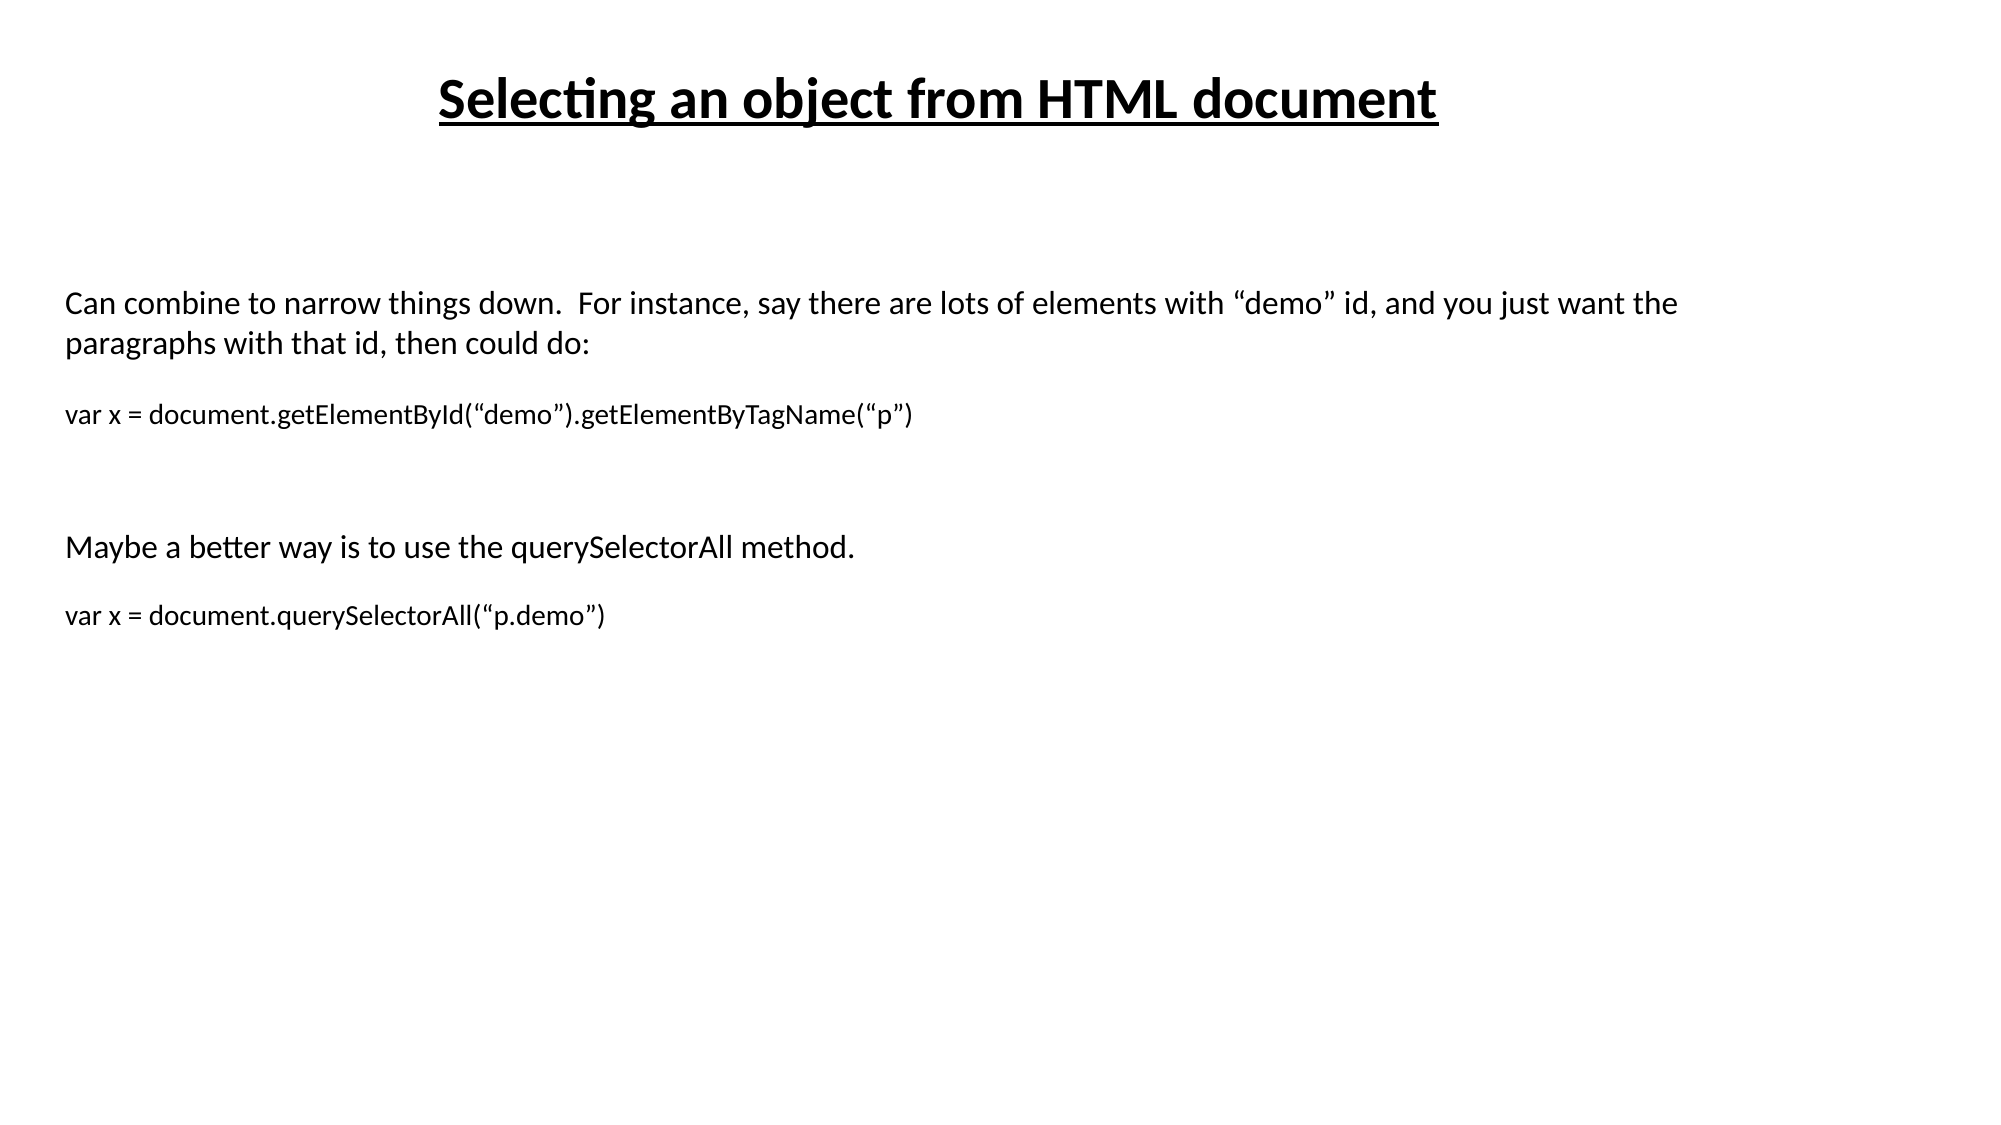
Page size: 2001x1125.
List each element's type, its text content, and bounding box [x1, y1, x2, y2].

text_box Can combine to narrow things down. For instance, say there are lots of elements with “demo” id, and you just want the paragraphs with that id, then could do: [50, 273, 1761, 369]
text_box var x = document.querySelectorAll(“p.demo”) [50, 589, 725, 639]
text_box Selecting an object from HTML document [423, 52, 1630, 138]
text_box var x = document.getElementById(“demo”).getElementByTagName(“p”) [50, 388, 978, 438]
text_box Maybe a better way is to use the querySelectorAll method. [50, 517, 978, 573]
